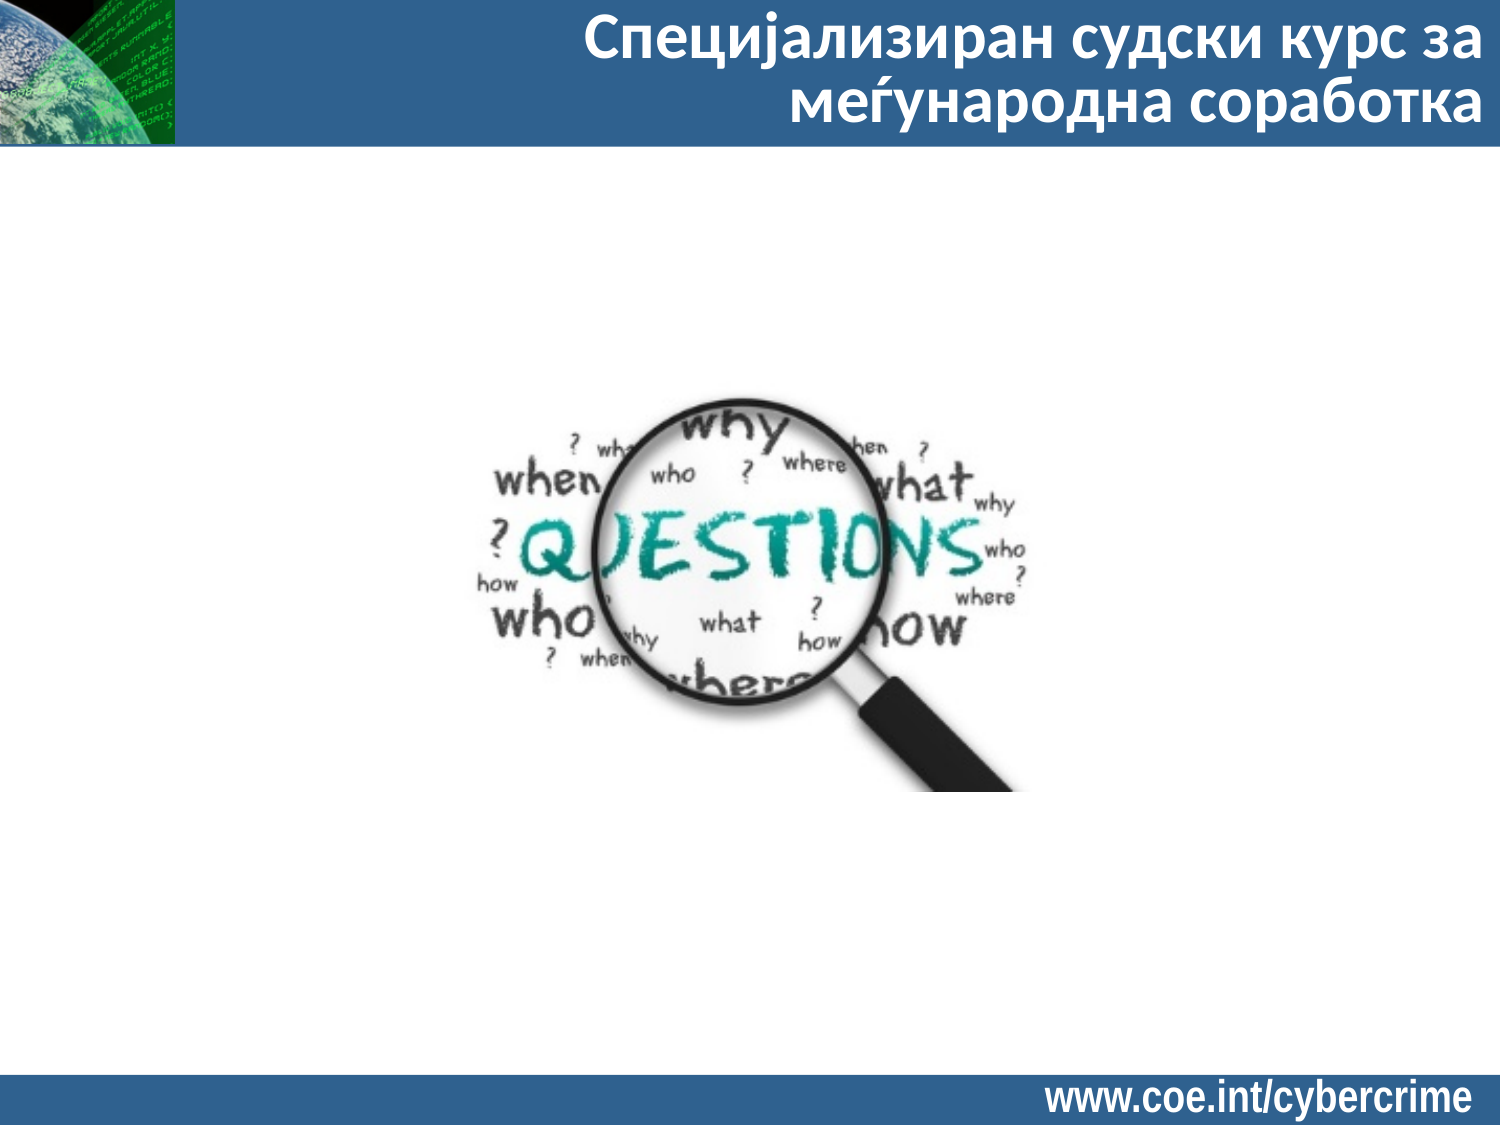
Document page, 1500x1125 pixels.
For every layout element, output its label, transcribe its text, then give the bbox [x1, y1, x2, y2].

text_box Специјализиран судски курс за меѓународна соработка [177, 0, 1500, 149]
text_box www.coe.int/cybercrime [1030, 1059, 1500, 1125]
text_box [0, 1073, 1030, 1125]
picture [0, 0, 175, 144]
picture [443, 332, 1057, 793]
